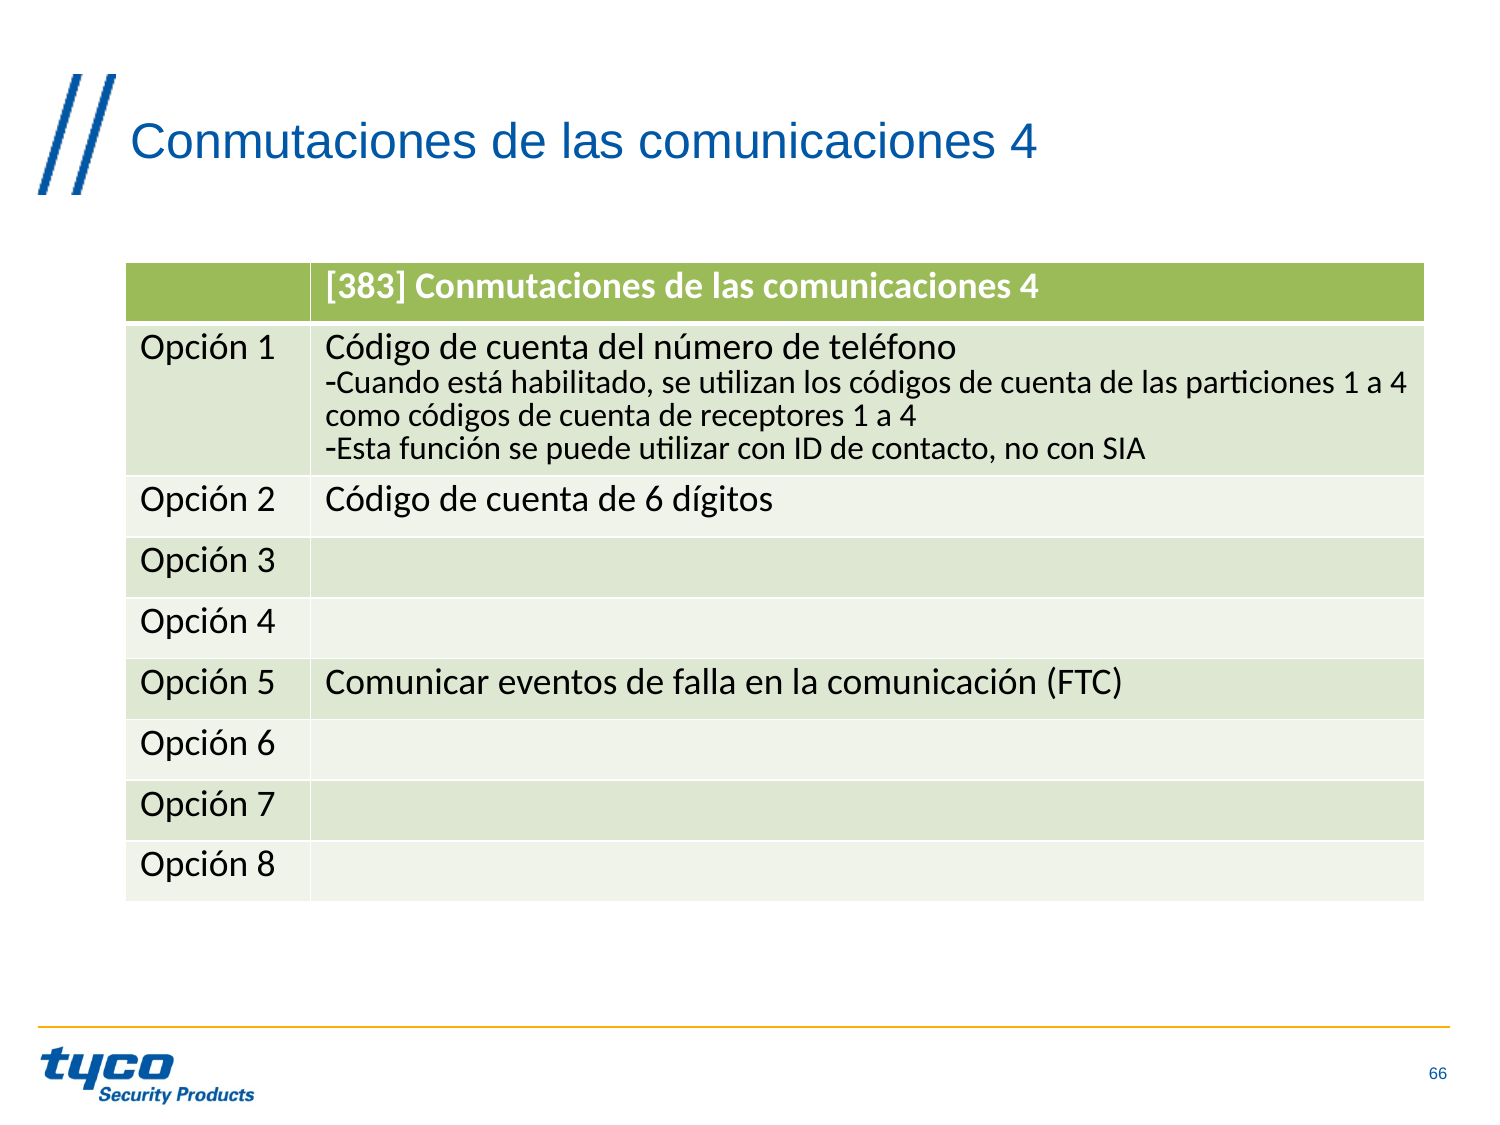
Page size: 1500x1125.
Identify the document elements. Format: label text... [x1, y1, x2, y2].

table_cell Código de cuenta del número de teléfono Cuando está habilitado, se utilizan los códigos de cuenta de las particiones 1 a 4 como códigos de cuenta de receptores 1 a 4 Esta función se puede utilizar con ID de contacto, no con SIA [311, 326, 1424, 475]
picture [34, 1040, 260, 1107]
text_box [97, 1061, 228, 1091]
table_cell Opción 2 [126, 477, 310, 536]
table_cell Código de cuenta de 6 dígitos [311, 477, 1424, 536]
table_cell [311, 781, 1424, 840]
slide_number 66 [1387, 1042, 1463, 1103]
table_cell [311, 720, 1424, 779]
table_cell [311, 599, 1424, 658]
table_cell Opción 6 [126, 720, 310, 779]
table_cell Comunicar eventos de falla en la comunicación (FTC) [311, 659, 1424, 719]
table_cell [311, 538, 1424, 597]
table_cell Opción 4 [126, 599, 310, 658]
table_header [383] Conmutaciones de las comunicaciones 4 [311, 263, 1424, 321]
table_cell Opción 5 [126, 659, 310, 719]
table_header [126, 263, 310, 321]
table_cell Opción 8 [126, 842, 310, 901]
table_cell [311, 842, 1424, 901]
table_cell Opción 3 [126, 538, 310, 597]
picture [37, 74, 115, 195]
table_cell Opción 1 [126, 326, 310, 475]
table_cell Opción 7 [126, 781, 310, 840]
title Conmutaciones de las comunicaciones 4 [115, 44, 1426, 233]
